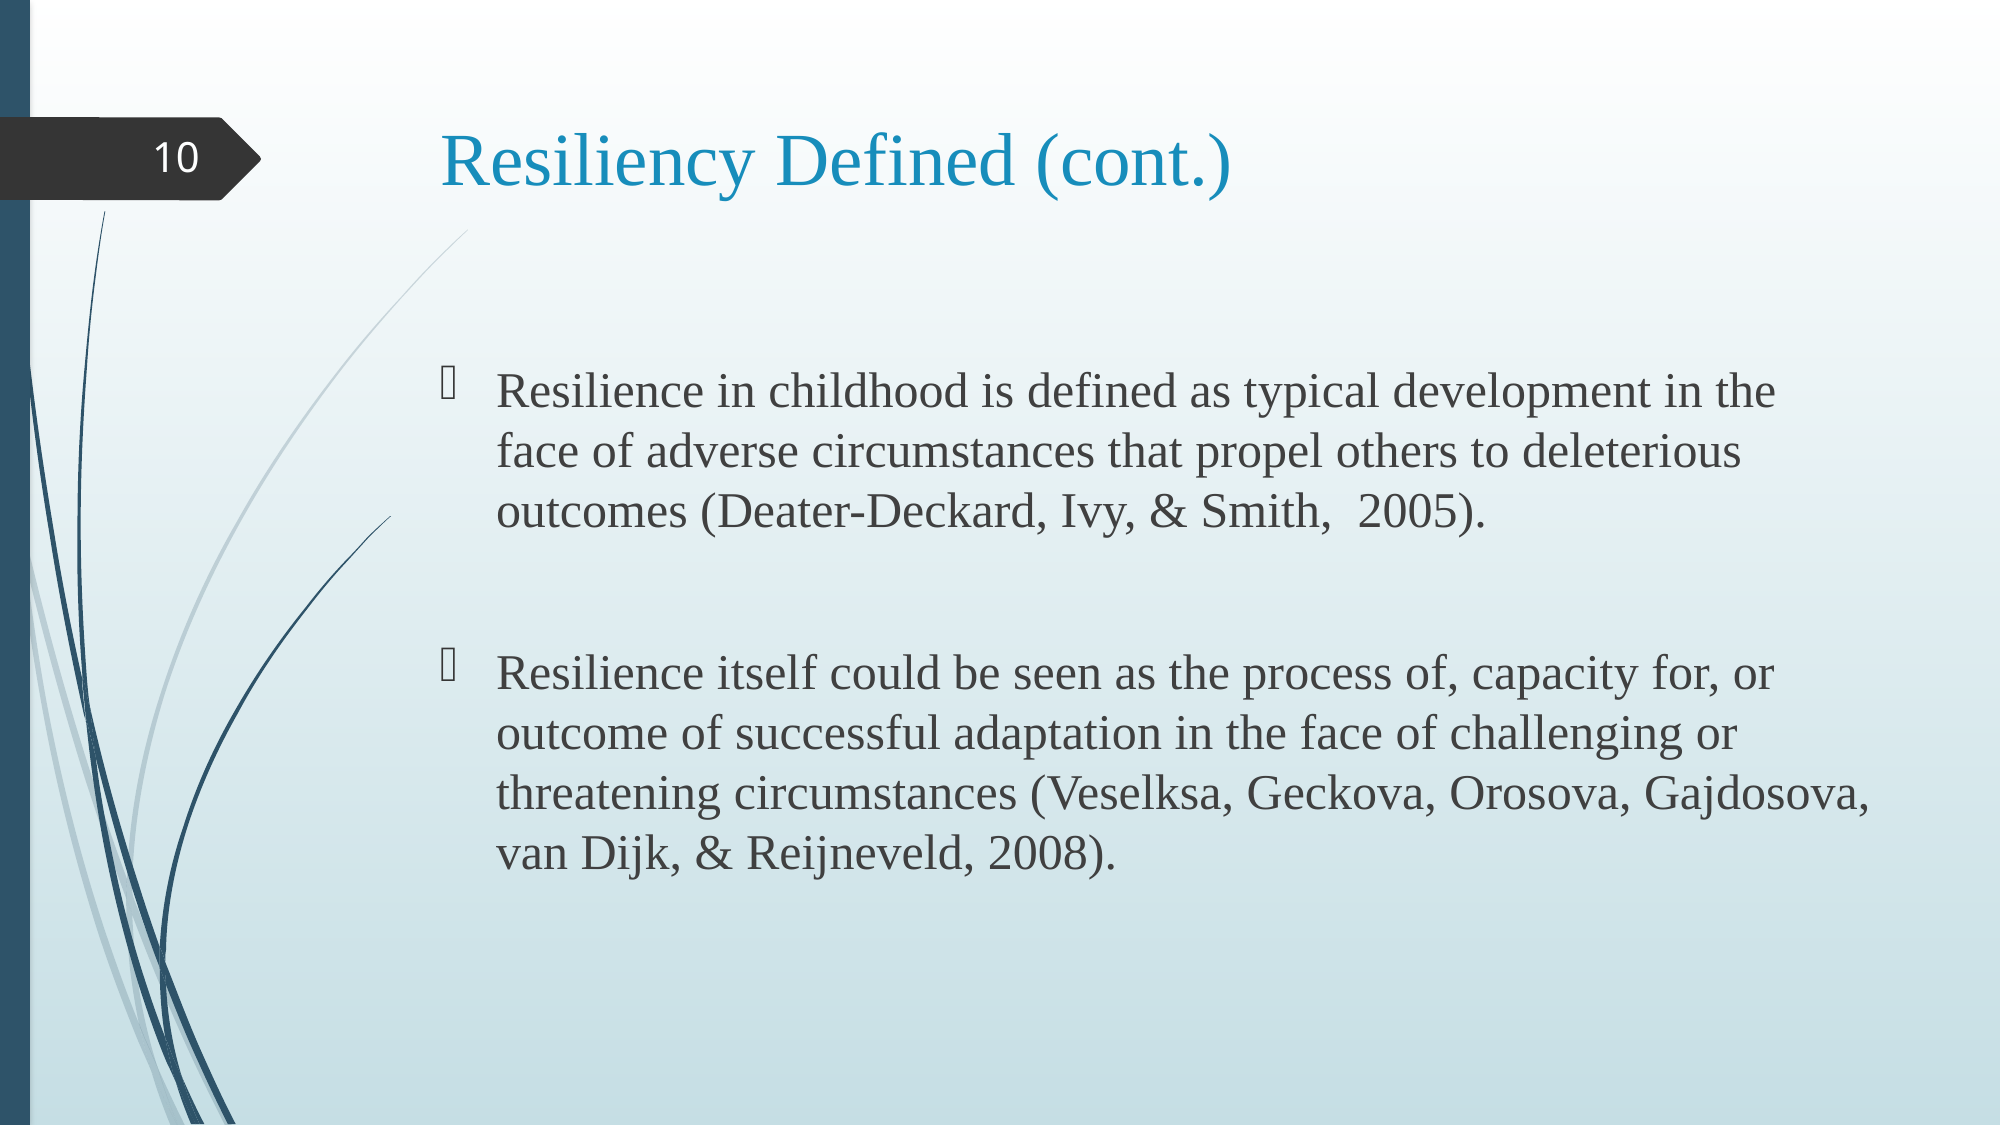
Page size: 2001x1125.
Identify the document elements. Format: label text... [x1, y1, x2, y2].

title Resiliency Defined (cont.) [425, 102, 1888, 313]
slide_number 10 [87, 129, 216, 190]
list Resilience in childhood is defined as typical development in the face of adverse circumstances that propel others to deleterious outcomes (Deater-Deckard, Ivy, & Smith, 2005). Resilience itself could be seen as the process of, capacity for, or outcome of successful adaptation in the face of challenging or threatening circumstances (Veselksa, Geckova, Orosova, Gajdosova, van Dijk, & Reijneveld, 2008). [424, 350, 1888, 970]
